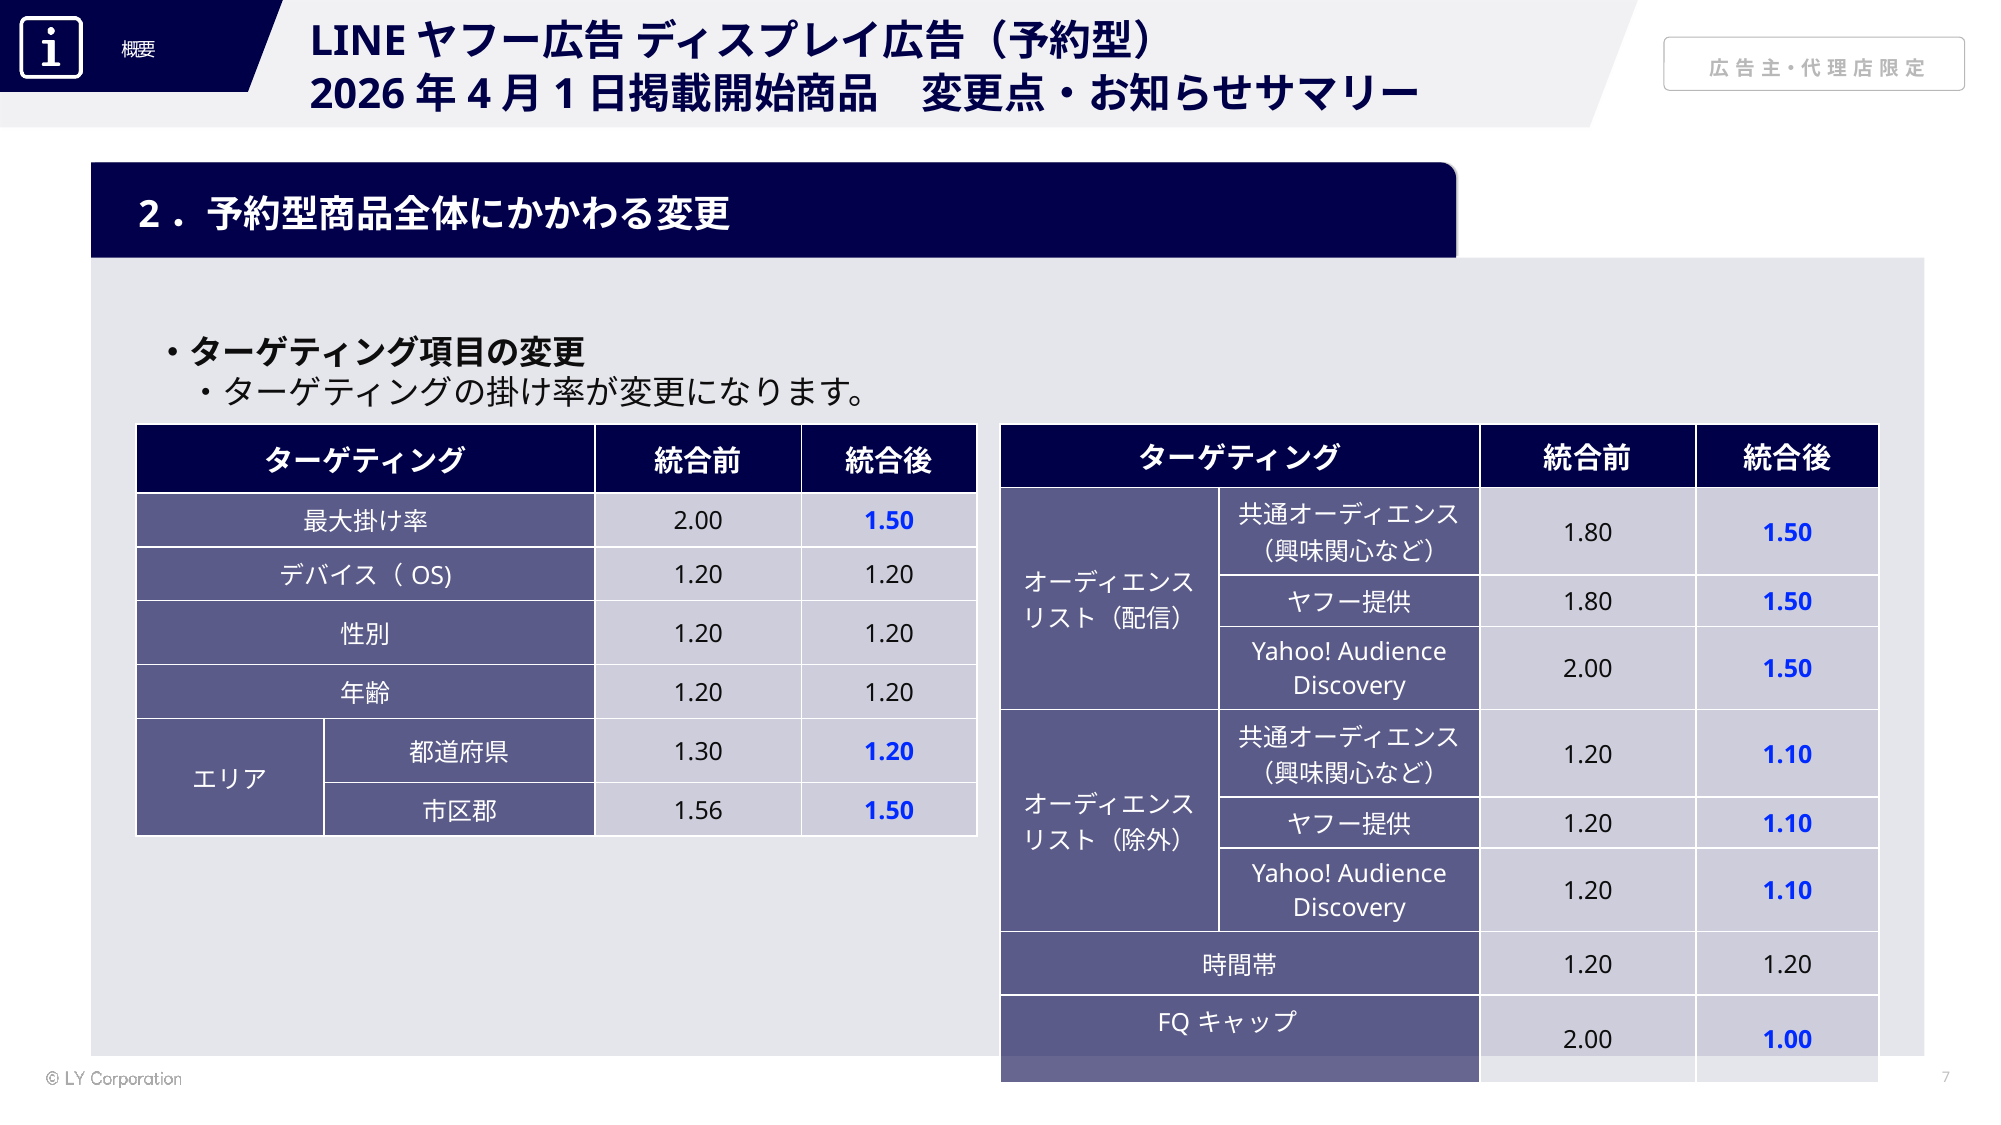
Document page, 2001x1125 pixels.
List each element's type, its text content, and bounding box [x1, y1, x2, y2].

table_cell 年齢 [137, 665, 594, 718]
text_box 2．予約型商品全体にかかわる変更 [89, 160, 1458, 260]
table_header 統合前 [596, 425, 801, 492]
table_cell 1.20 [1697, 932, 1878, 994]
table_cell 1.20 [802, 601, 976, 664]
table_cell ヤフー提供 [1220, 798, 1479, 847]
table_cell 共通オーディエンス（興味関心など） [1220, 488, 1479, 574]
table_header 統合後 [1697, 425, 1878, 487]
table_cell 1.10 [1697, 710, 1878, 796]
table_cell 最大掛け率 [137, 494, 594, 546]
table_cell エリア [137, 719, 323, 835]
picture [46, 1071, 181, 1088]
table_cell 性別 [137, 601, 594, 664]
table_cell 2.00 [596, 494, 801, 546]
table_cell FQキャップ [1001, 996, 1479, 1082]
table_cell オーディエンスリスト（除外） [1001, 710, 1218, 931]
table_cell 1.20 [596, 548, 801, 600]
text_box 概要 [97, 13, 180, 81]
table_cell 1.50 [1697, 488, 1878, 574]
table_cell 時間帯 [1001, 932, 1479, 994]
table_cell 都道府県 [325, 719, 594, 782]
table_cell 1.50 [802, 494, 976, 546]
table_cell 1.20 [802, 548, 976, 600]
table_header ターゲティング [1001, 425, 1479, 487]
table_cell Yahoo! Audience Discovery [1220, 849, 1479, 931]
table_cell 1.80 [1481, 576, 1695, 626]
text_box ・ターゲティング項目の変更 ・ターゲティングの掛け率が変更になります。 [91, 257, 1925, 1056]
table_cell 1.20 [802, 665, 976, 718]
table_cell ヤフー提供 [1220, 576, 1479, 626]
table_cell 1.50 [1697, 627, 1878, 709]
table_cell 1.20 [1481, 710, 1695, 796]
table_cell 1.20 [596, 665, 801, 718]
table_cell 2.00 [1481, 627, 1695, 709]
table_cell 1.56 [596, 783, 801, 835]
table_cell 1.30 [596, 719, 801, 782]
table_cell 1.10 [1697, 798, 1878, 847]
table_cell 1.20 [1481, 798, 1695, 847]
table_cell 1.20 [1481, 849, 1695, 931]
table_cell 1.10 [1697, 849, 1878, 931]
picture [8, 4, 92, 88]
table_cell 1.20 [802, 719, 976, 782]
table_header 統合前 [1481, 425, 1695, 487]
table_cell 1.50 [802, 783, 976, 835]
table_header 統合後 [802, 425, 976, 492]
table_cell Yahoo! Audience Discovery [1220, 627, 1479, 709]
table_cell 2.00 [1481, 996, 1695, 1082]
table_header ターゲティング [137, 425, 594, 492]
table_cell 1.80 [1481, 488, 1695, 574]
table_cell 1.00 [1697, 996, 1878, 1082]
table_cell デバイス（OS) [137, 548, 594, 600]
table_cell 1.50 [1697, 576, 1878, 626]
table_cell 1.20 [1481, 932, 1695, 994]
table_cell 市区郡 [325, 783, 594, 835]
list LINEヤフー広告 ディスプレイ広告（予約型） 2026年4月1日掲載開始商品 変更点・お知らせサマリー [309, 41, 1645, 97]
table_cell 1.20 [596, 601, 801, 664]
table_cell オーディエンスリスト（配信） [1001, 488, 1218, 709]
table_cell 共通オーディエンス（興味関心など） [1220, 710, 1479, 796]
